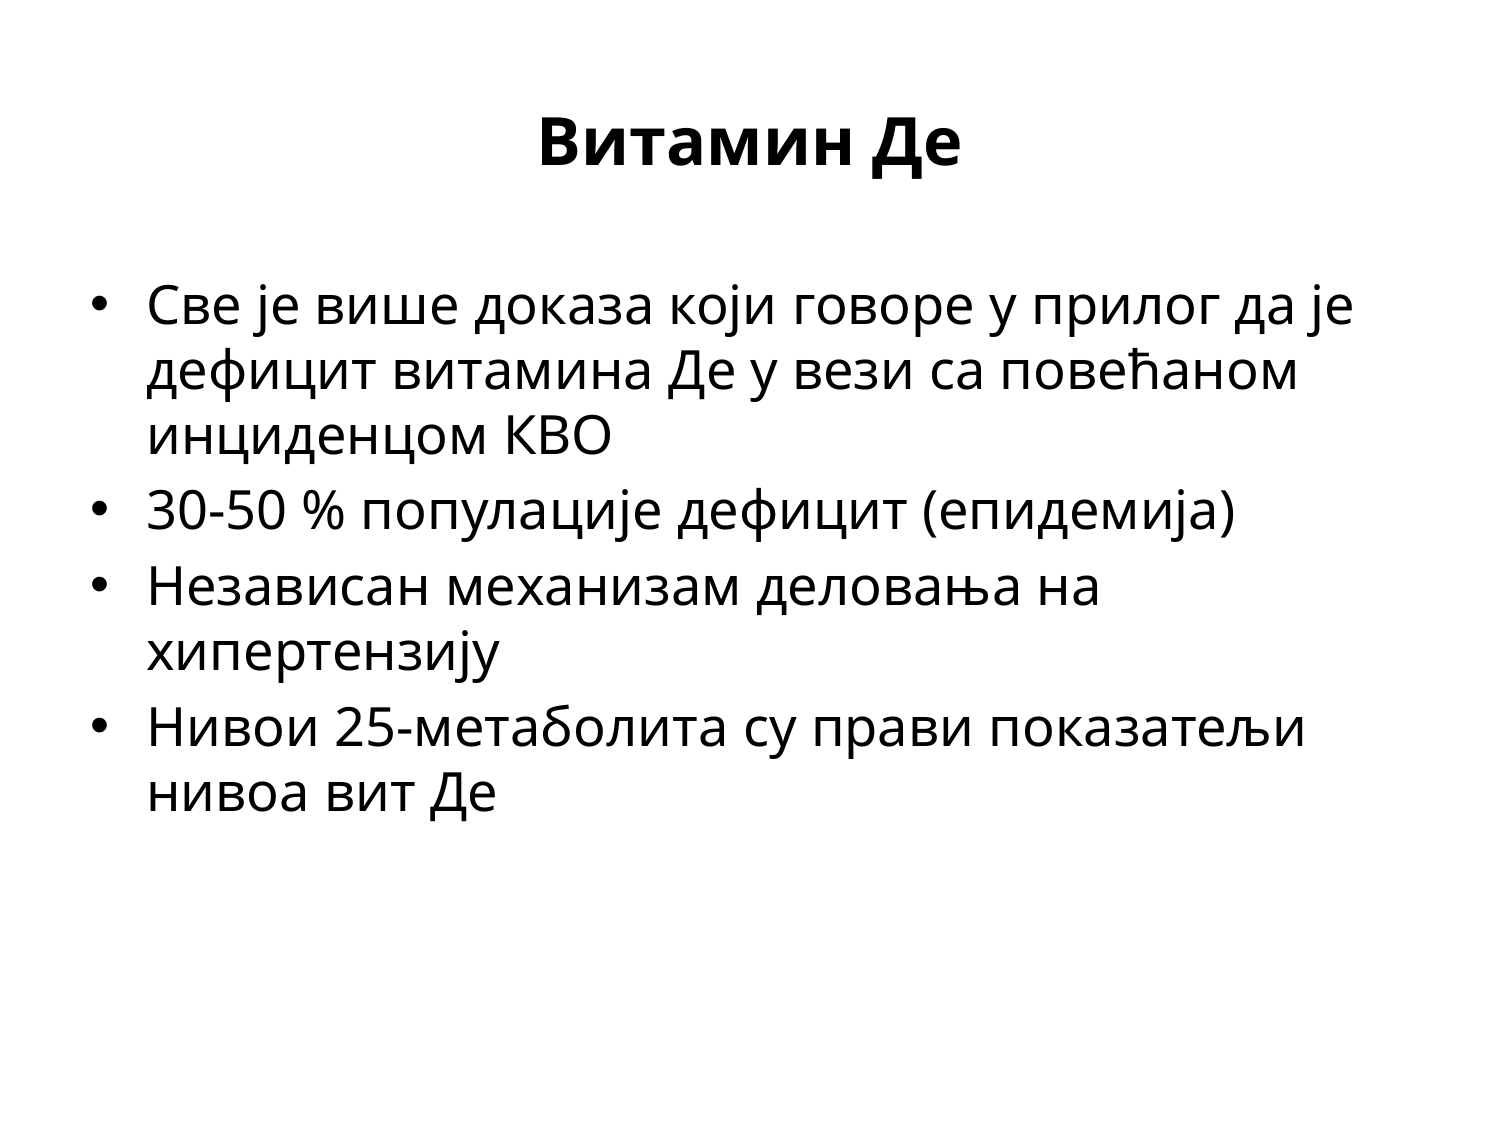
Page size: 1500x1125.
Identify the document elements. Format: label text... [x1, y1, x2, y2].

title Витамин Дe [75, 45, 1425, 233]
list Све је више доказа који говоре у прилог да је дефицит витамина Дe у вези са повећаном инциденцом КВО 30-50 % популације дефицит (епидемија) Независан механизам деловања на хипертензију Нивои 25-метаболита су прави показатељи нивоа вит Дe [75, 262, 1425, 1005]
